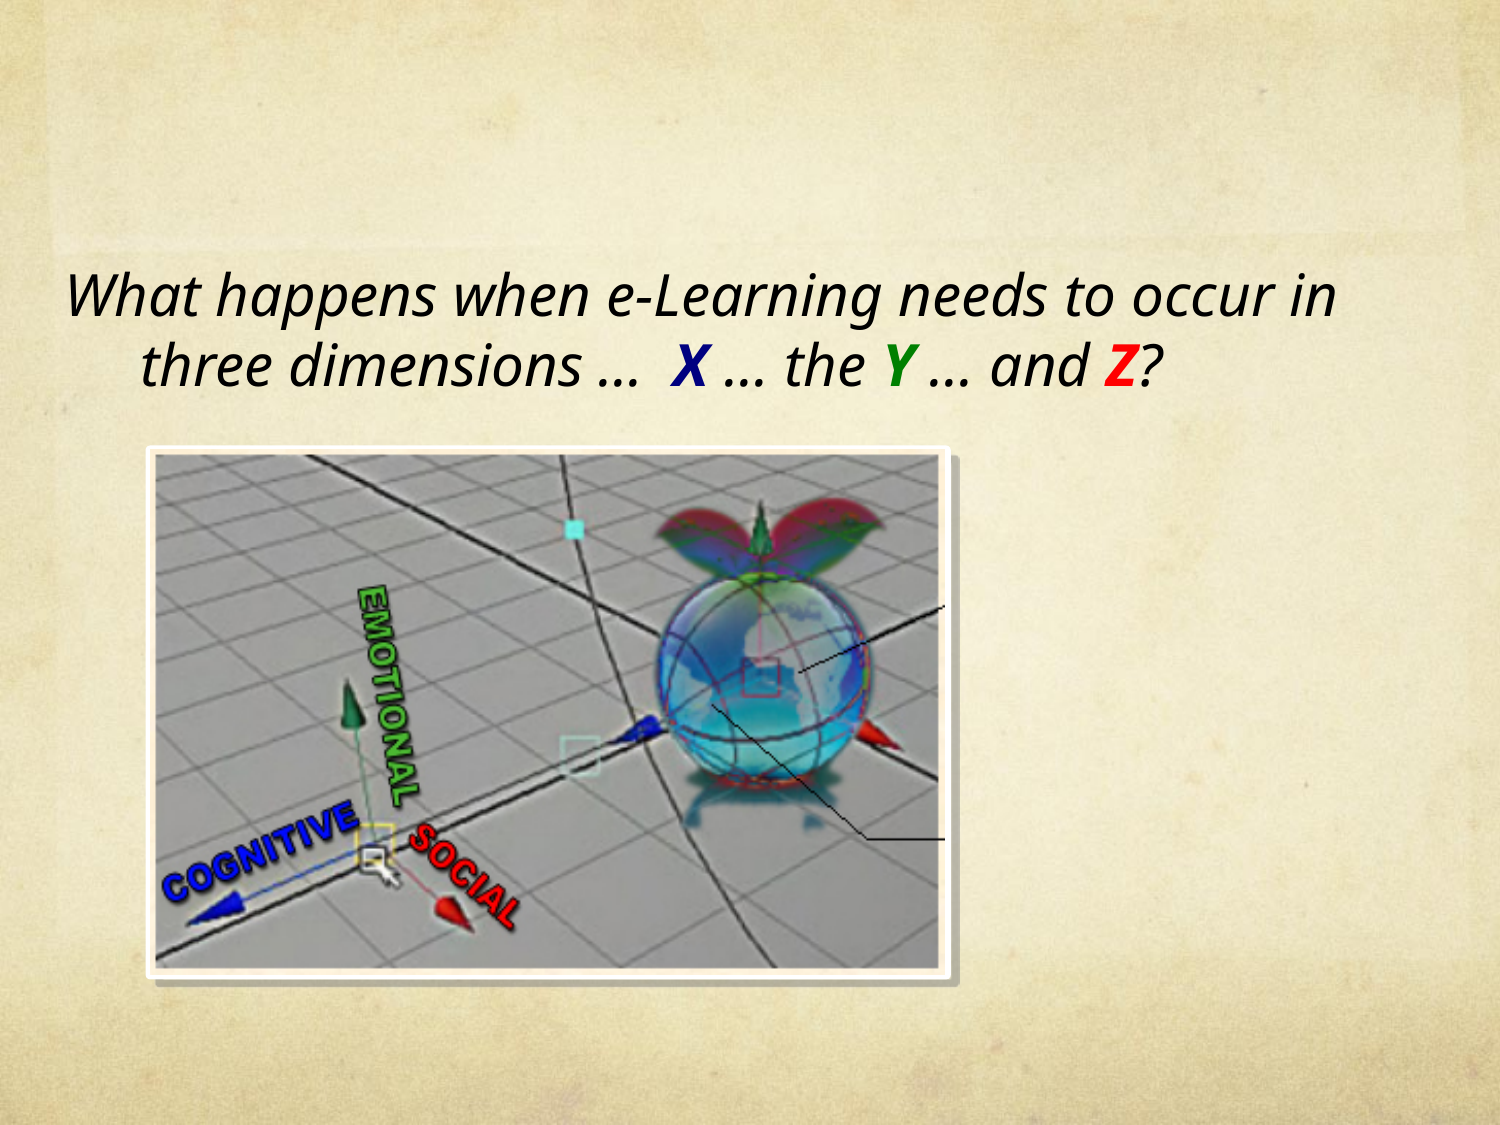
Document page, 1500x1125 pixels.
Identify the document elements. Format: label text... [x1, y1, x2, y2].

list What happens when e-Learning needs to occur in three dimensions ... X ... the Y ... and Z? [49, 250, 1445, 1001]
picture [0, 0, 1500, 1125]
